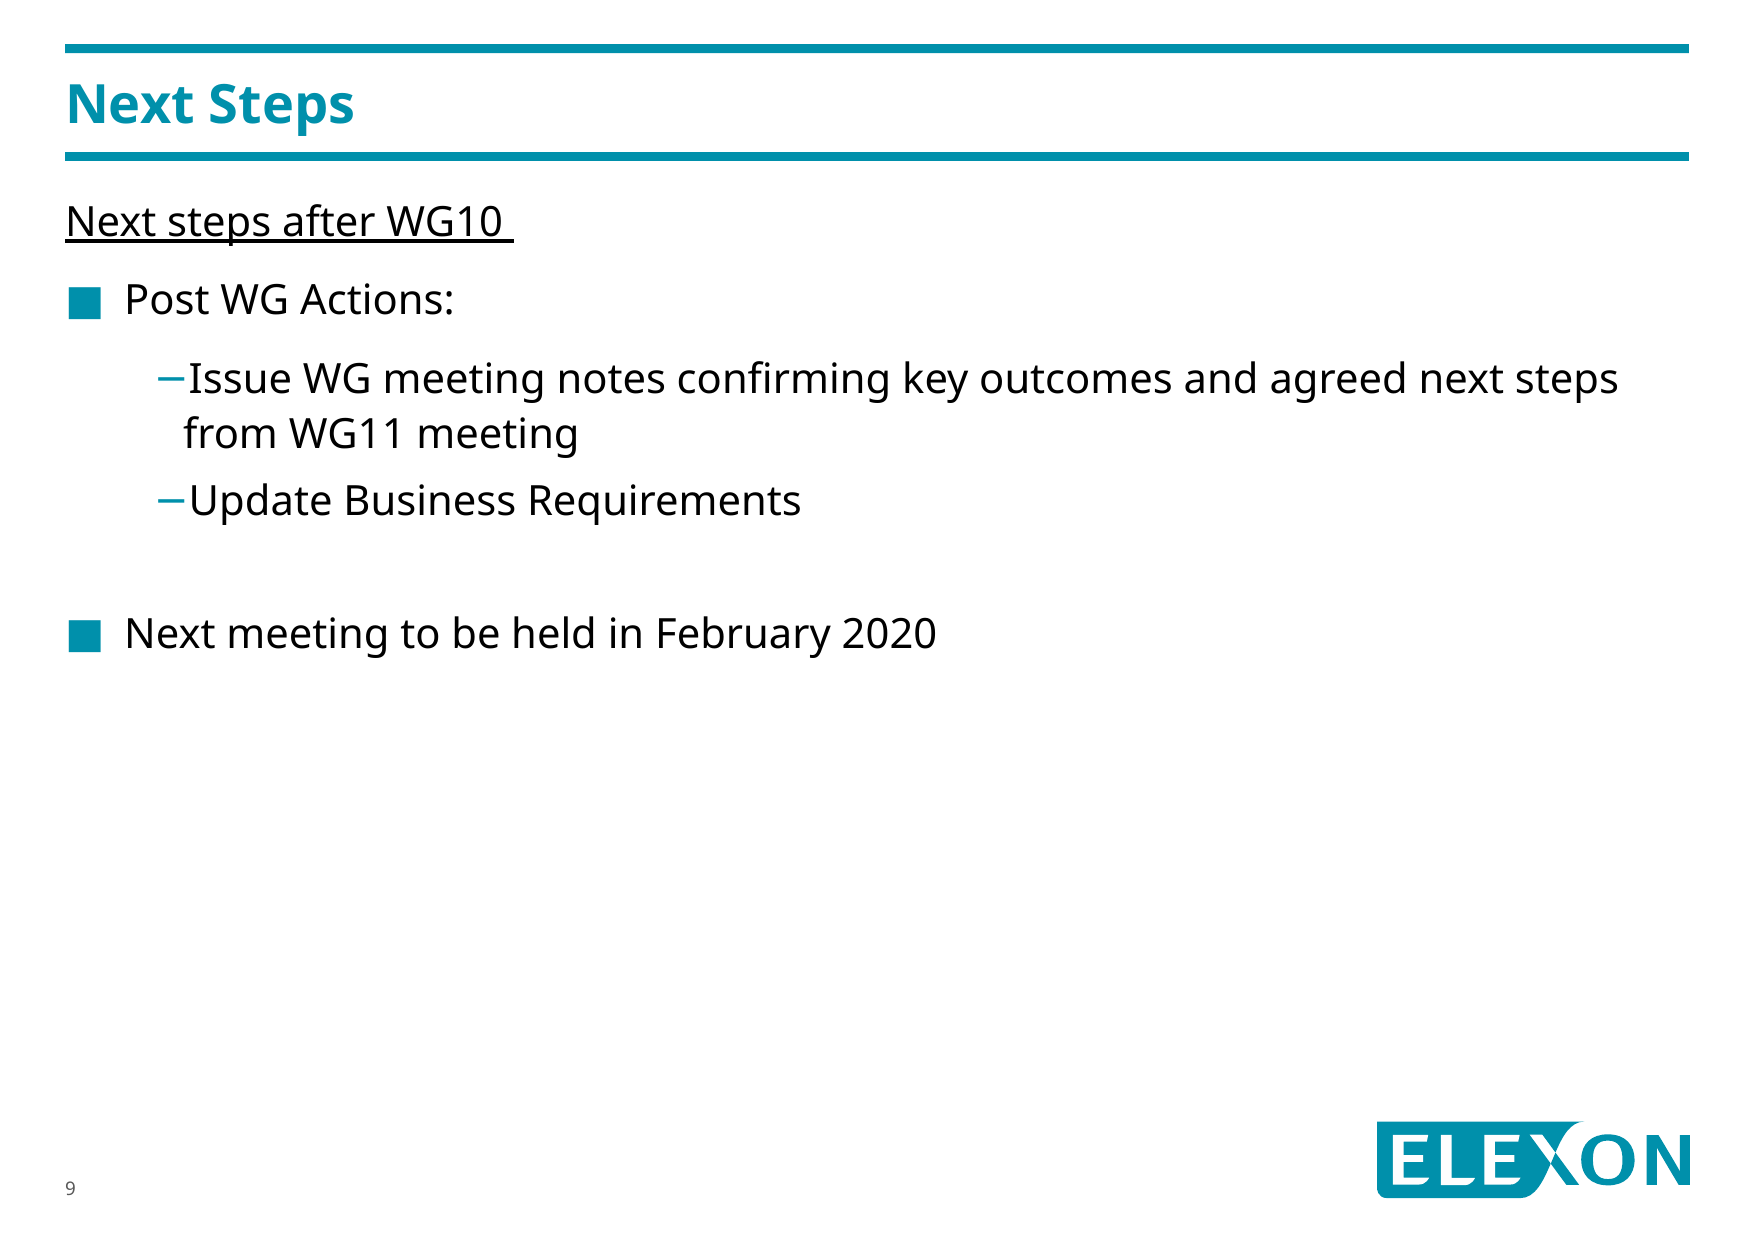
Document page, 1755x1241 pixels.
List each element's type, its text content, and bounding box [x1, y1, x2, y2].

list Next steps after WG10 Post WG Actions: Issue WG meeting notes confirming key outcomes and agreed next steps from WG11 meeting Update Business Requirements Next meeting to be held in February 2020 [65, 189, 1677, 1099]
title Next Steps [65, 69, 1689, 141]
slide_number 9 [65, 1176, 227, 1207]
